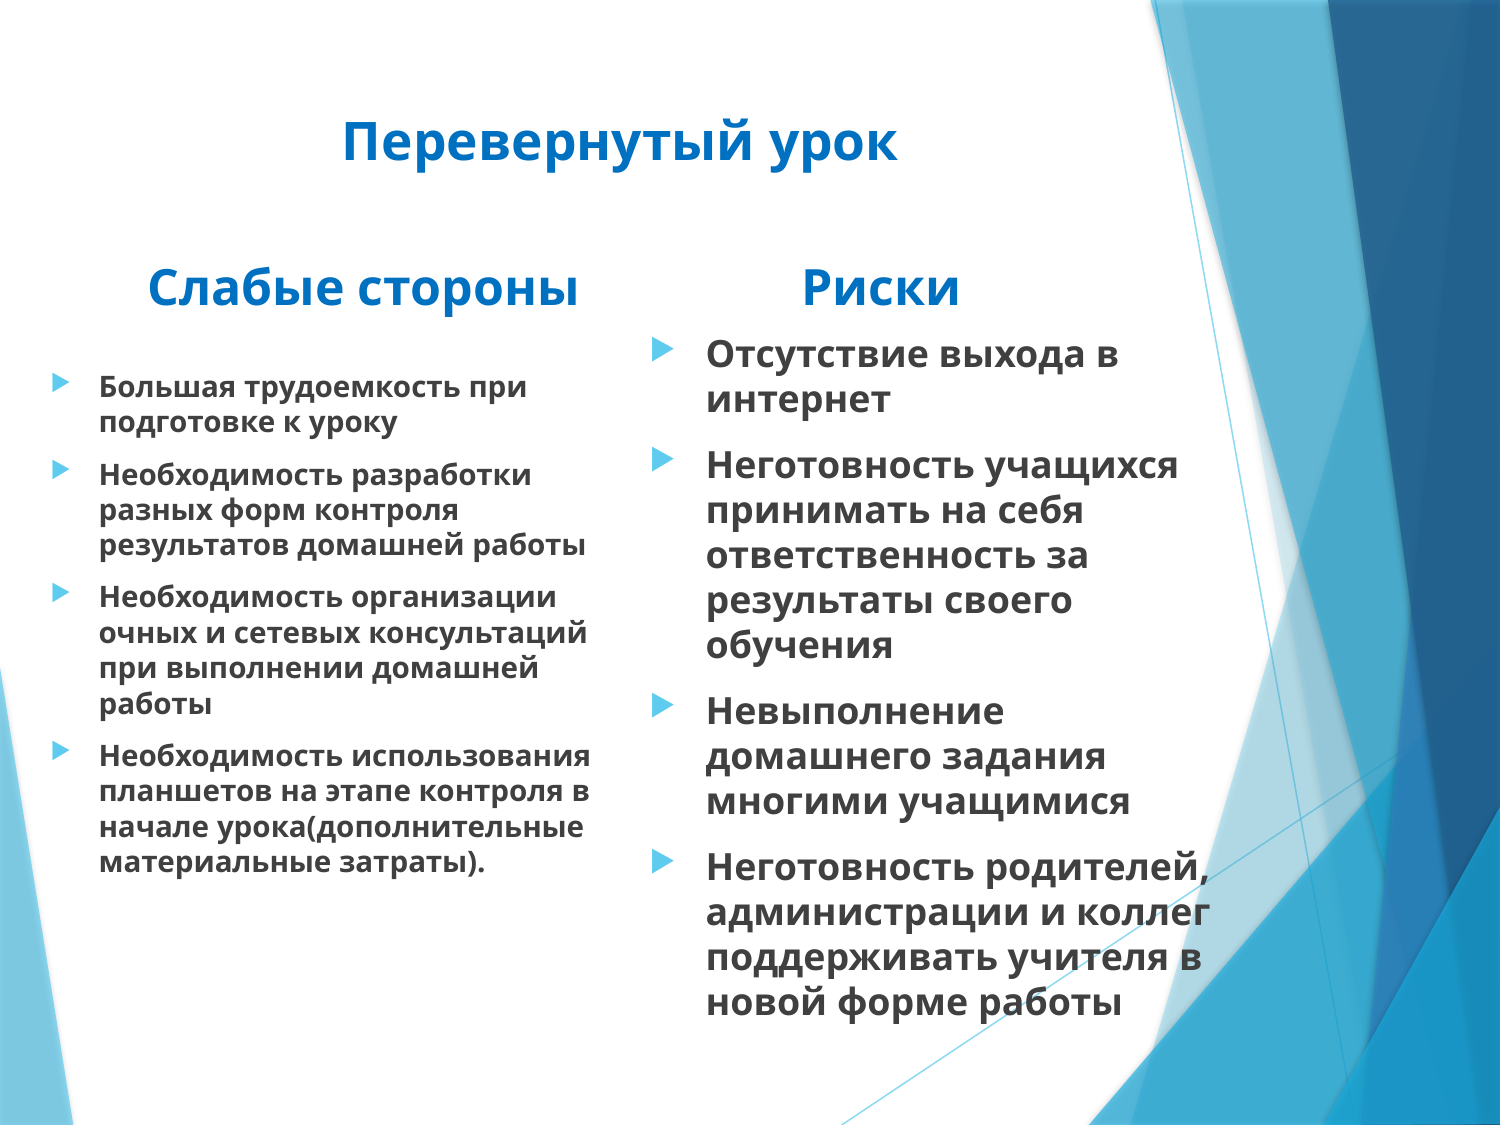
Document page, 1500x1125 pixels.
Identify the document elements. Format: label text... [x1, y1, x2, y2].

list Риски [634, 247, 1142, 322]
title Перевернутый урок [99, 99, 1142, 180]
list Слабые стороны [120, 247, 607, 323]
list Большая трудоемкость при подготовке к уроку Необходимость разработки разных форм контроля результатов домашней работы Необходимость организации очных и сетевых консультаций при выполнении домашней работы Необходимость использования планшетов на этапе контроля в начале урока(дополнительные материальные затраты). [35, 360, 607, 992]
list Отсутствие выхода в интернет Неготовность учащихся принимать на себя ответственность за результаты своего обучения Невыполнение домашнего задания многими учащимися Неготовность родителей, администрации и коллег поддерживать учителя в новой форме работы [634, 322, 1257, 992]
